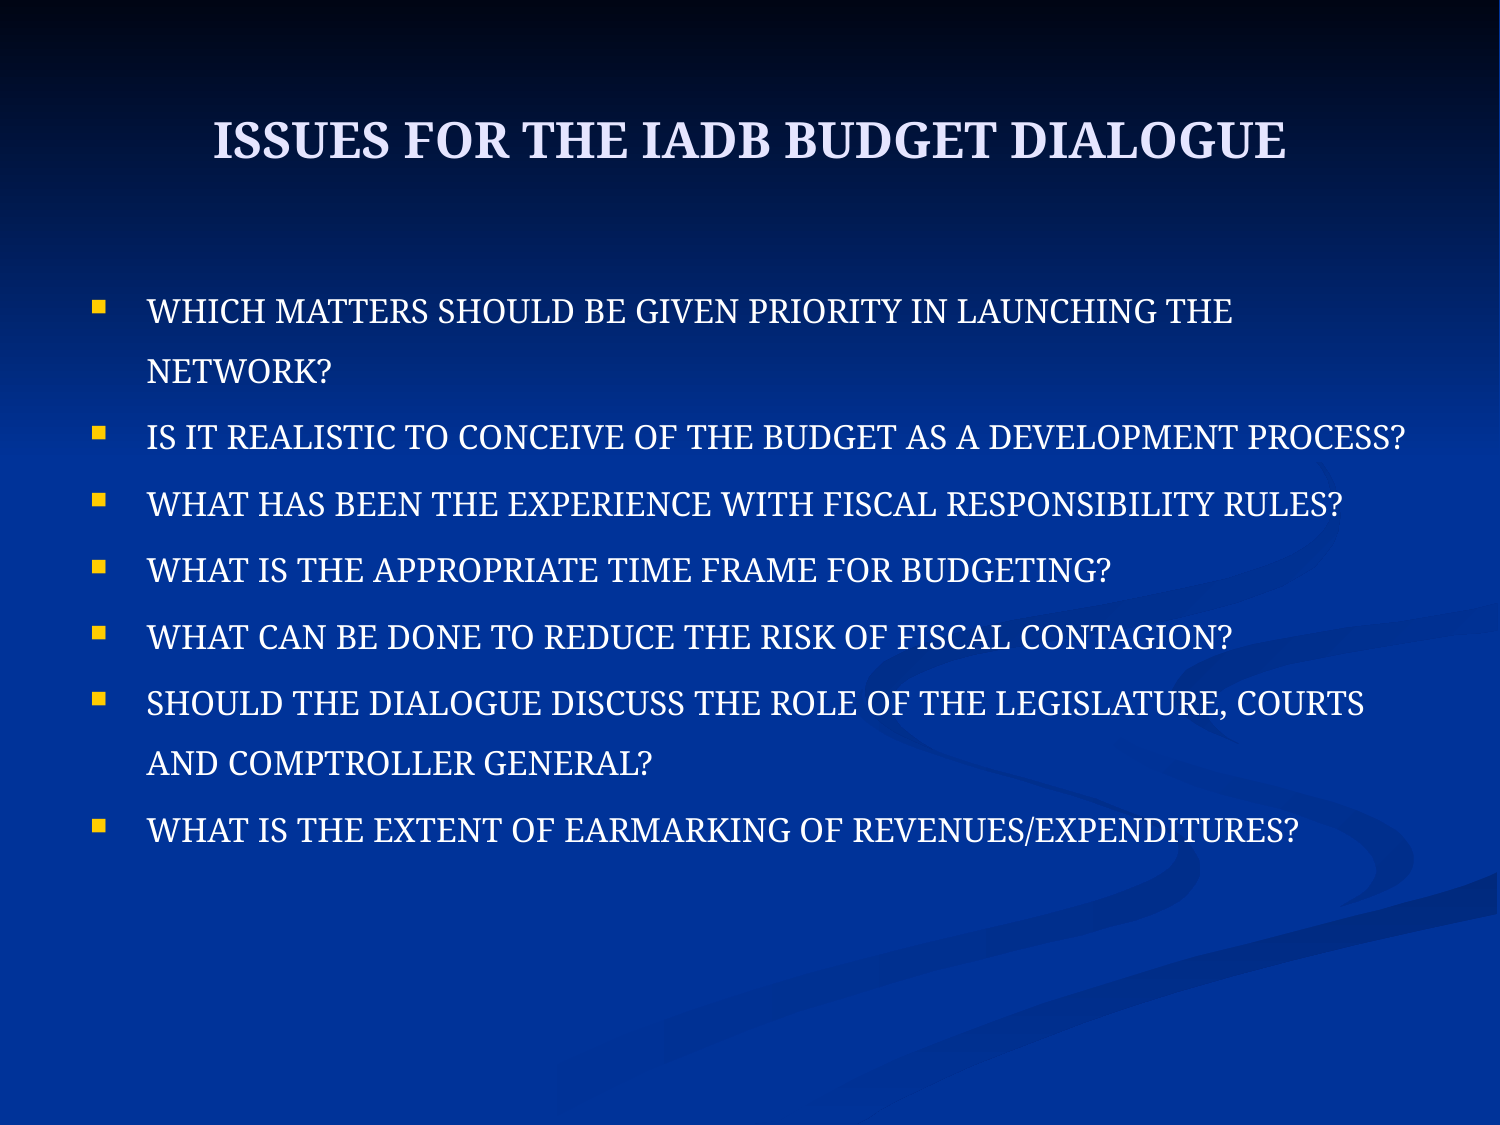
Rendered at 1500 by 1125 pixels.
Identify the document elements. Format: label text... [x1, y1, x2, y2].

list WHICH MATTERS SHOULD BE GIVEN PRIORITY IN LAUNCHING THE NETWORK? IS IT REALISTIC TO CONCEIVE OF THE BUDGET AS A DEVELOPMENT PROCESS? WHAT HAS BEEN THE EXPERIENCE WITH FISCAL RESPONSIBILITY RULES? WHAT IS THE APPROPRIATE TIME FRAME FOR BUDGETING? WHAT CAN BE DONE TO REDUCE THE RISK OF FISCAL CONTAGION? SHOULD THE DIALOGUE DISCUSS THE ROLE OF THE LEGISLATURE, COURTS AND COMPTROLLER GENERAL? WHAT IS THE EXTENT OF EARMARKING OF REVENUES/EXPENDITURES? [74, 262, 1426, 1051]
title ISSUES FOR THE IADB BUDGET DIALOGUE [74, 44, 1426, 233]
